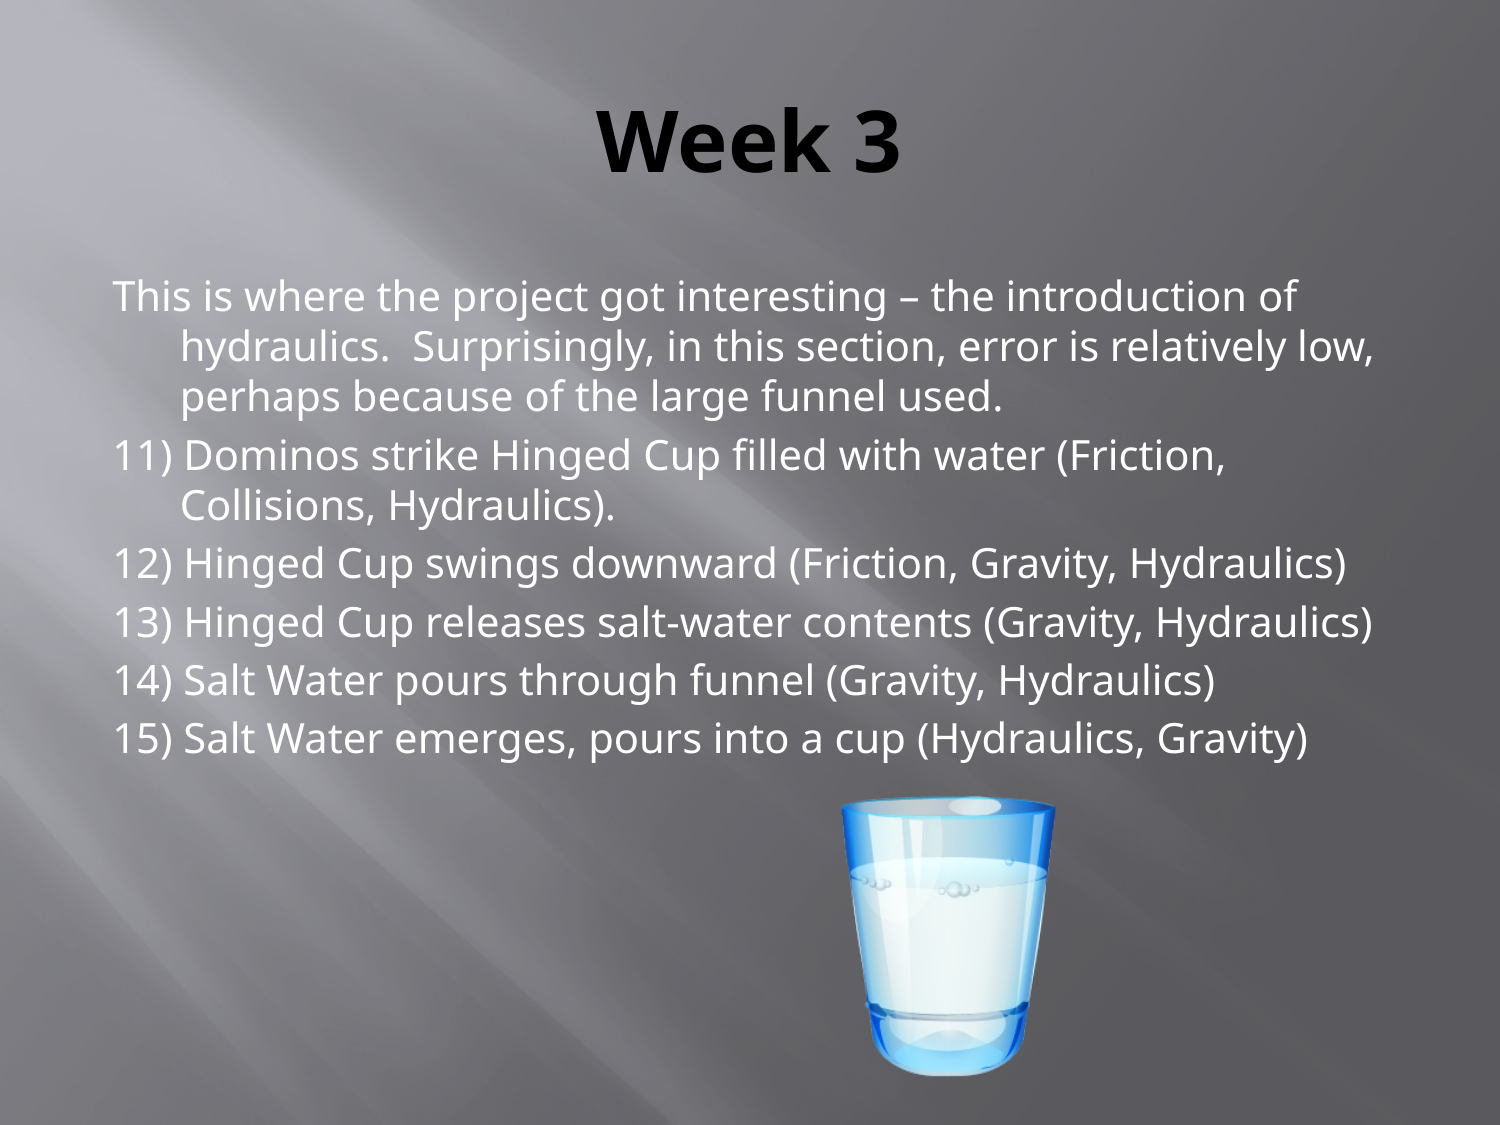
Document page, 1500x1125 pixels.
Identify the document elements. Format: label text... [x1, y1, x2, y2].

list This is where the project got interesting – the introduction of hydraulics. Surprisingly, in this section, error is relatively low, perhaps because of the large funnel used. 11) Dominos strike Hinged Cup filled with water (Friction, Collisions, Hydraulics). 12) Hinged Cup swings downward (Friction, Gravity, Hydraulics) 13) Hinged Cup releases salt-water contents (Gravity, Hydraulics) 14) Salt Water pours through funnel (Gravity, Hydraulics) 15) Salt Water emerges, pours into a cup (Hydraulics, Gravity) [75, 262, 1425, 1035]
picture [774, 749, 1113, 1088]
title Week 3 [75, 45, 1425, 233]
